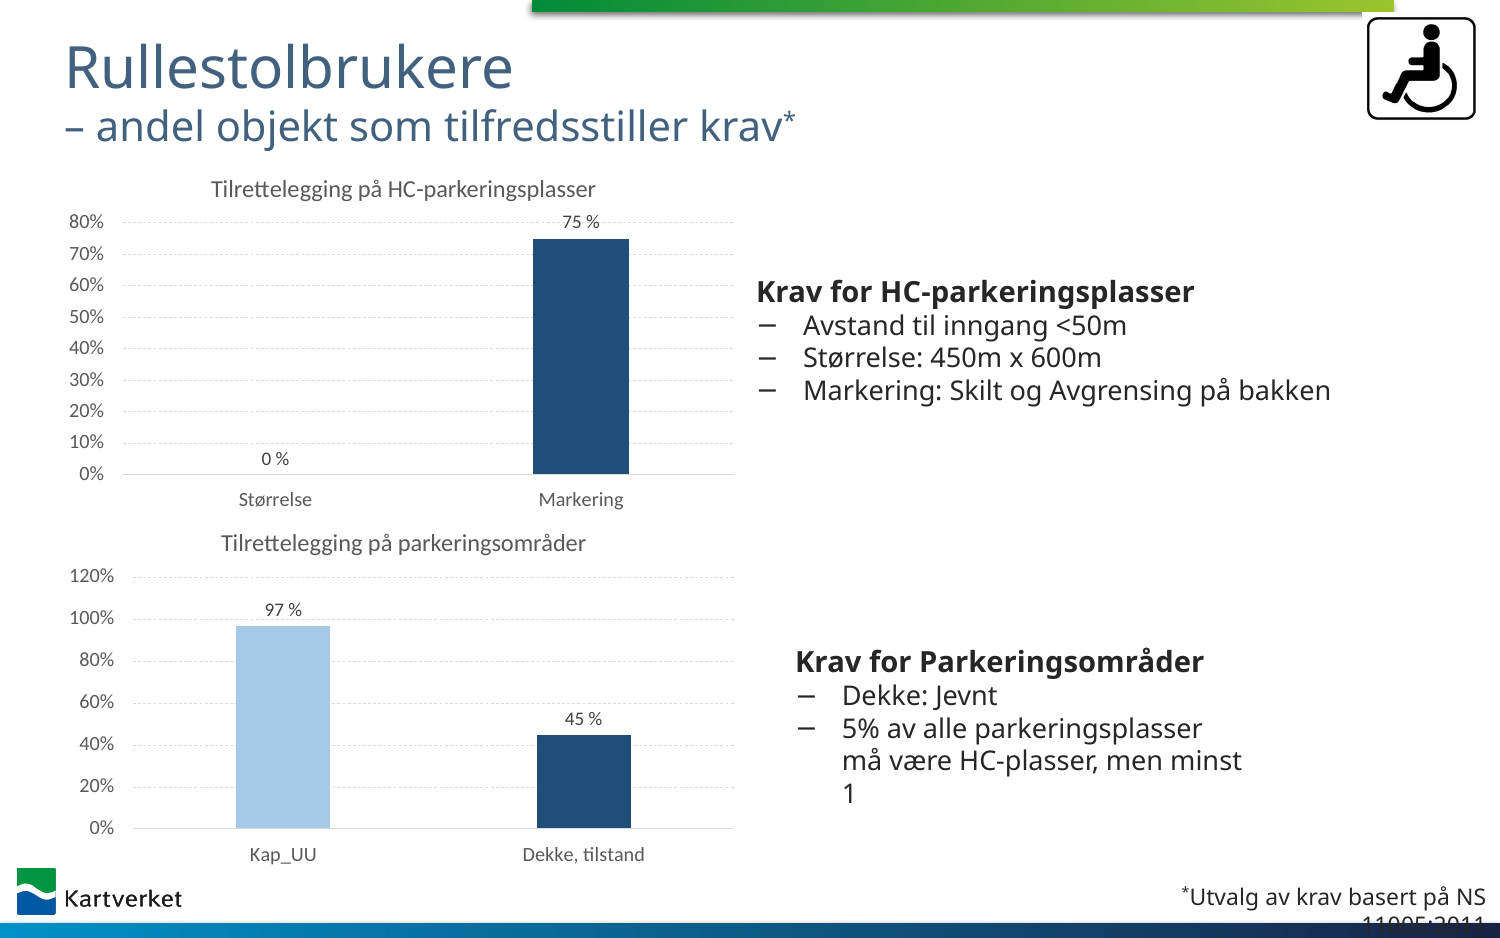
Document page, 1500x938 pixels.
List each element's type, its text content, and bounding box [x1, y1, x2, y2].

text_box Rullestolbrukere – andel objekt som tilfredsstiller krav* [49, 25, 1431, 158]
text_box Krav for Parkeringsområder Dekke: Jevnt 5% av alle parkeringsplasser må være HC-plasser, men minst 1 [780, 636, 1261, 816]
text_box Krav for HC-parkeringsplasser Avstand til inngang <50m Størrelse: 450m x 600m Markering: Skilt og Avgrensing på bakken [750, 265, 1346, 413]
text_box *Utvalg av krav basert på NS 11005:2011 [1068, 873, 1500, 938]
picture [62, 520, 746, 874]
picture [1362, 12, 1481, 126]
picture [62, 166, 746, 519]
